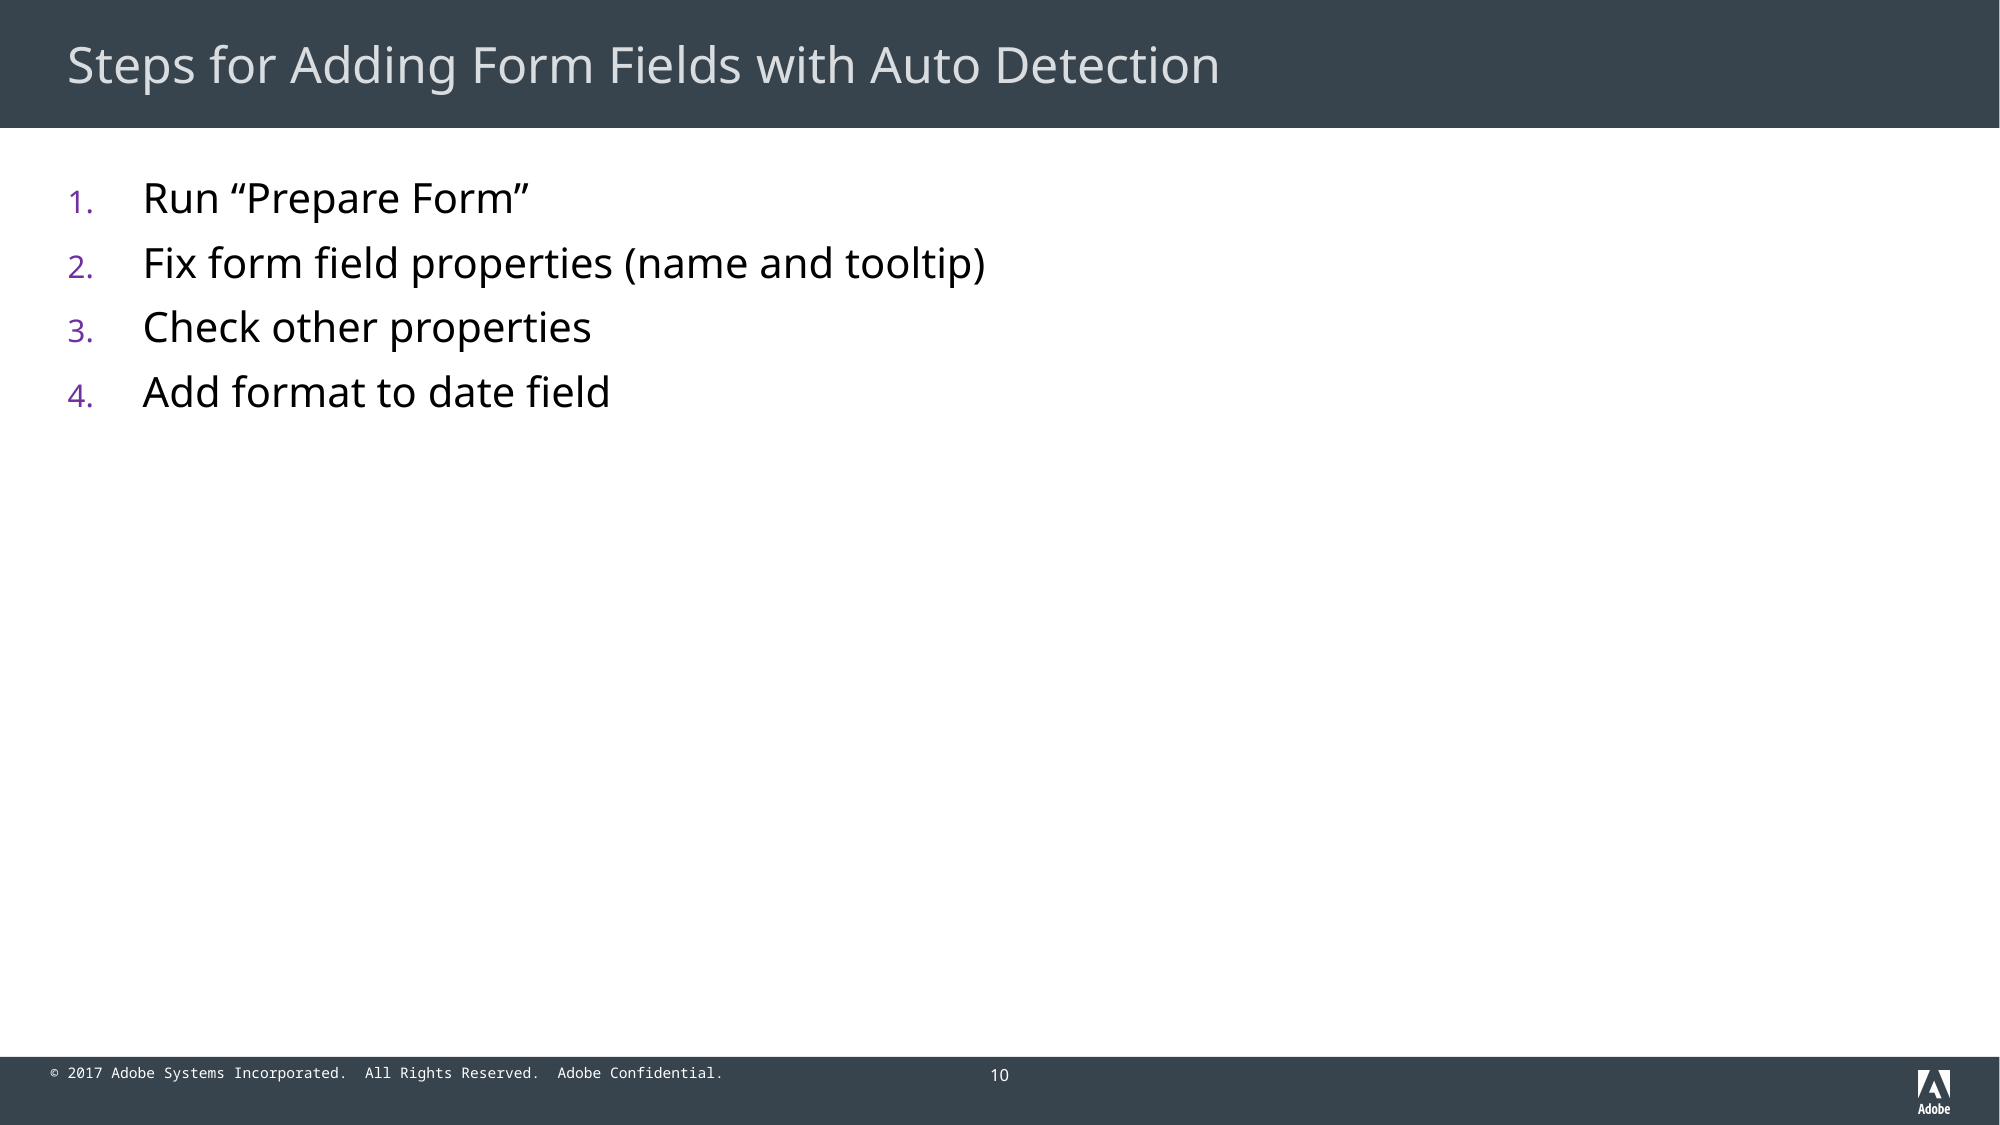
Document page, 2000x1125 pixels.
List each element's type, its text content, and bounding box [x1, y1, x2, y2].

picture [1918, 1070, 1950, 1114]
slide_number 10 [916, 1062, 1083, 1091]
list Run “Prepare Form” Fix form field properties (name and tooltip) Check other properties Add format to date field [49, 162, 1950, 1013]
title Steps for Adding Form Fields with Auto Detection [49, 30, 1950, 98]
